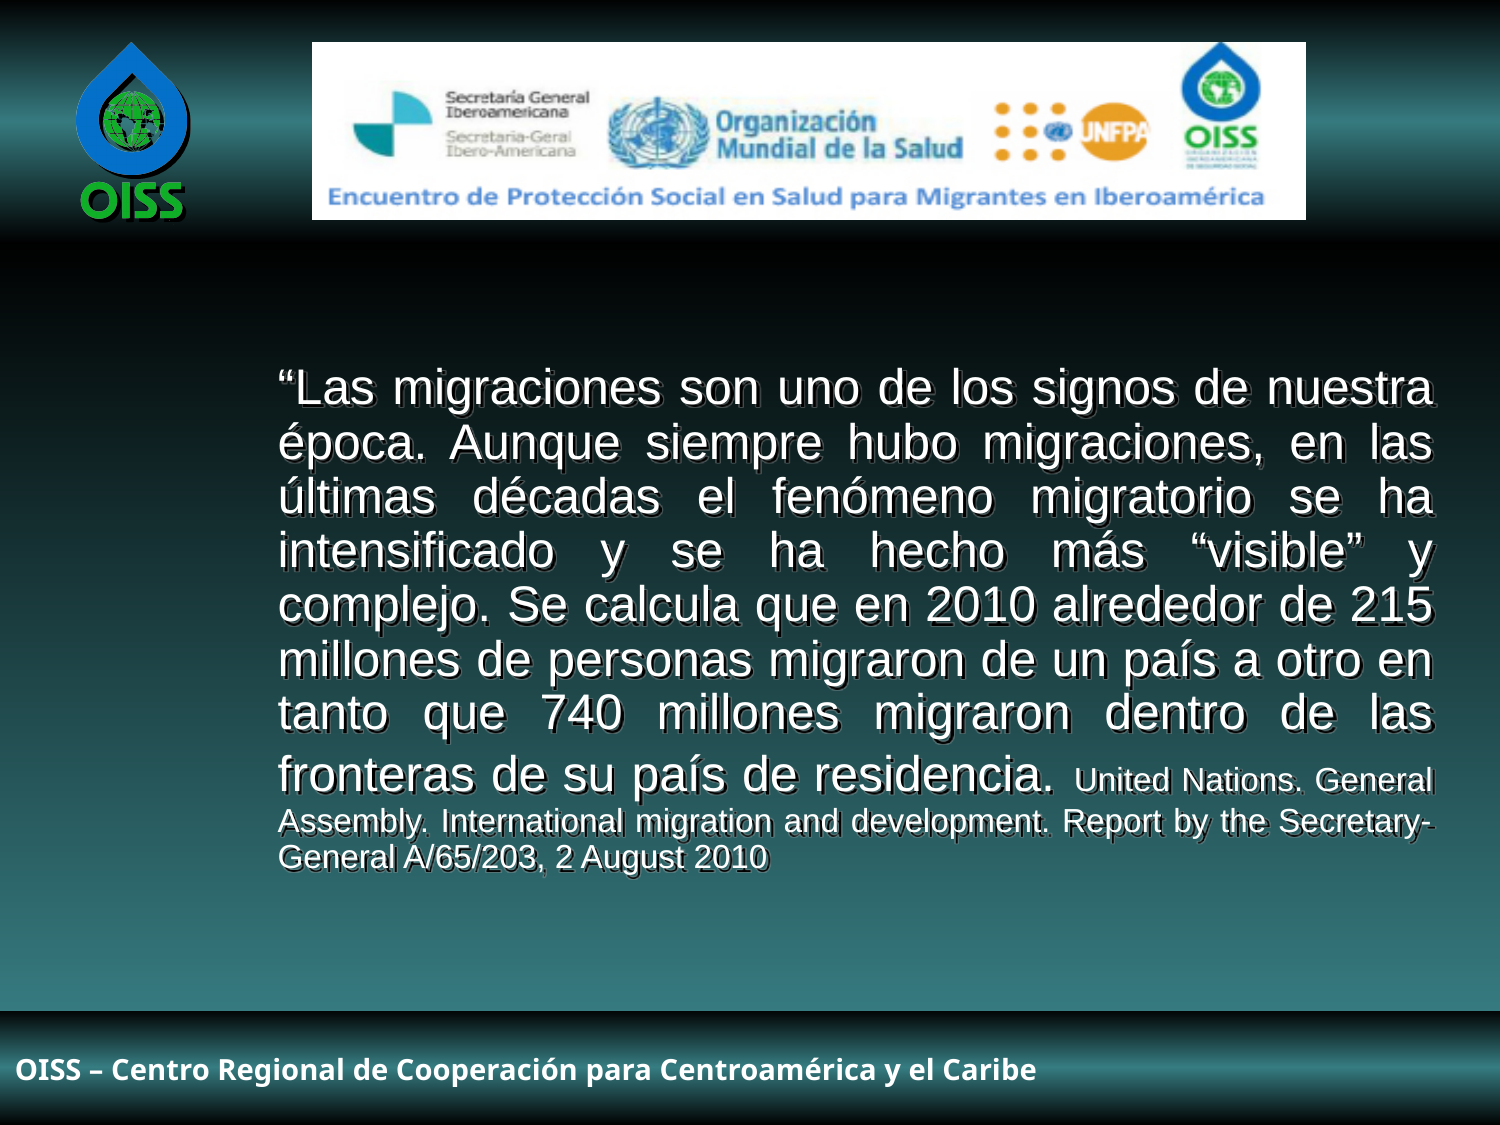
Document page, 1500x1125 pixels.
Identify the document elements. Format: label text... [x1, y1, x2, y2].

list “Las migraciones son uno de los signos de nuestra época. Aunque siempre hubo migraciones, en las últimas décadas el fenómeno migratorio se ha intensificado y se ha hecho más “visible” y complejo. Se calcula que en 2010 alrededor de 215 millones de personas migraron de un país a otro en tanto que 740 millones migraron dentro de las fronteras de su país de residencia. United Nations. General Assembly. International migration and development. Report by the Secretary-General A/65/203, 2 August 2010 [206, 243, 1449, 987]
picture [76, 42, 187, 221]
picture [312, 42, 1306, 221]
